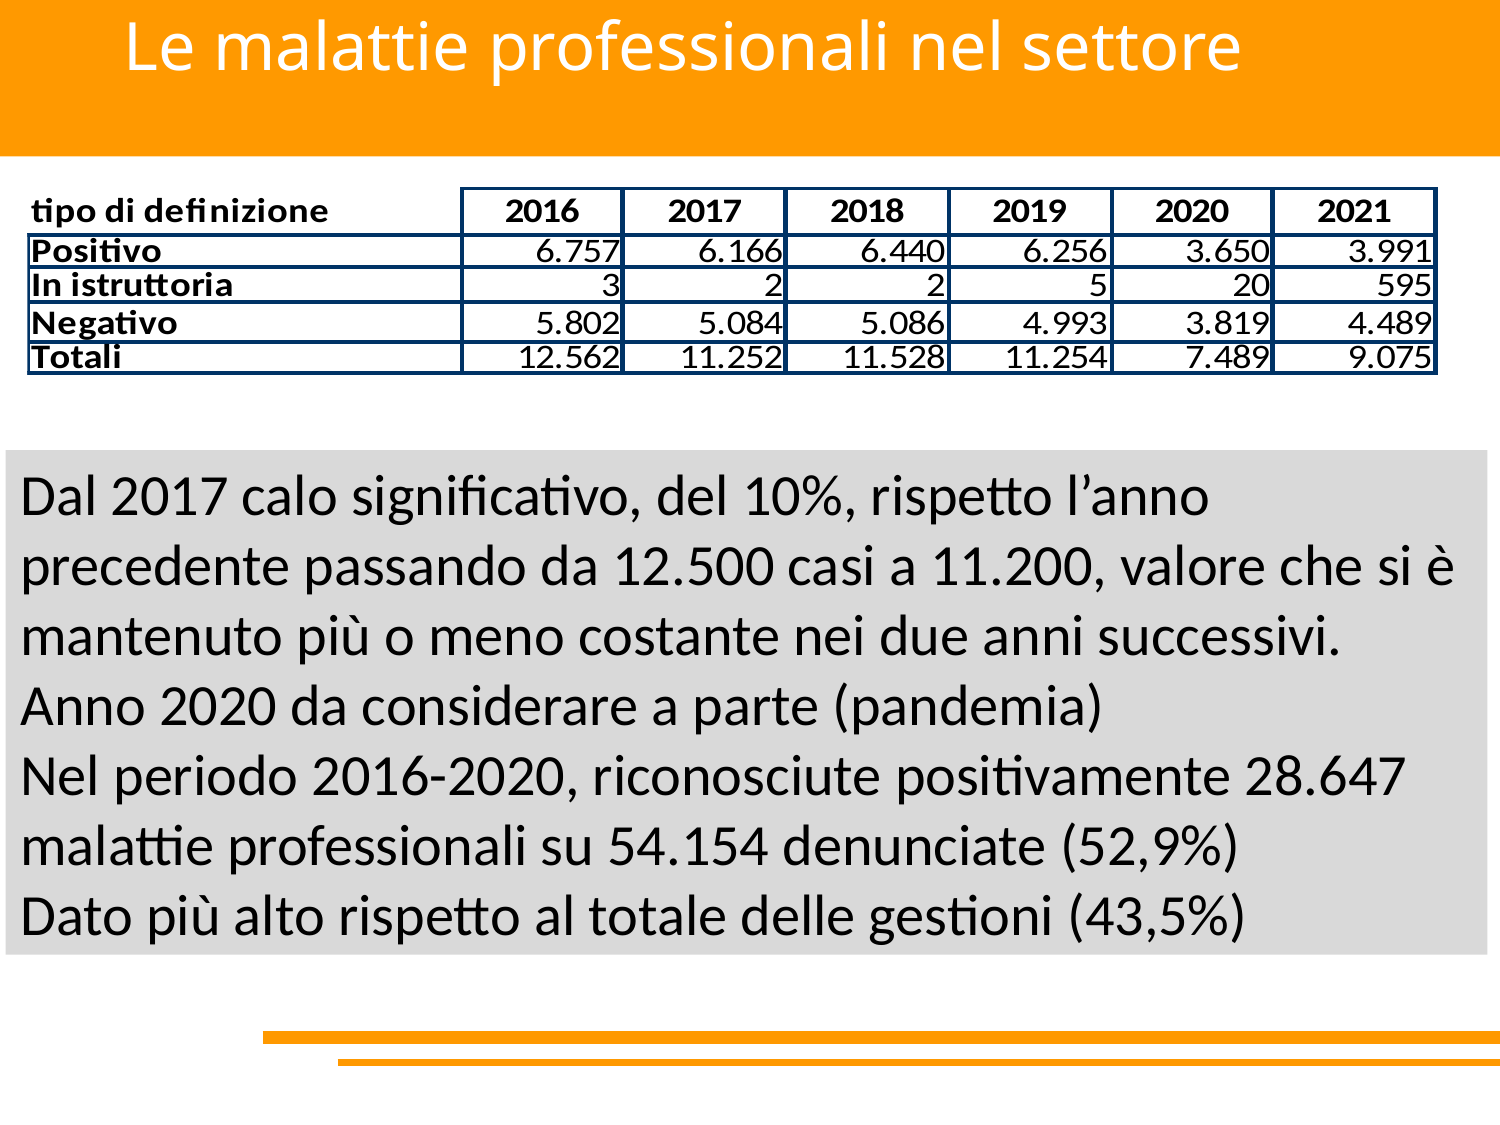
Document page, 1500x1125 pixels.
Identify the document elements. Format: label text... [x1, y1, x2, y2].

text_box Dal 2017 calo significativo, del 10%, rispetto l’anno precedente passando da 12.500 casi a 11.200, valore che si è mantenuto più o meno costante nei due anni successivi. Anno 2020 da considerare a parte (pandemia) Nel periodo 2016-2020, riconosciute positivamente 28.647 malattie professionali su 54.154 denunciate (52,9%) Dato più alto rispetto al totale delle gestioni (43,5%) [5, 450, 1488, 955]
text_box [27, 187, 1451, 377]
text_box [0, 0, 1500, 157]
text_box Le malattie professionali nel settore [12, 1, 1355, 84]
